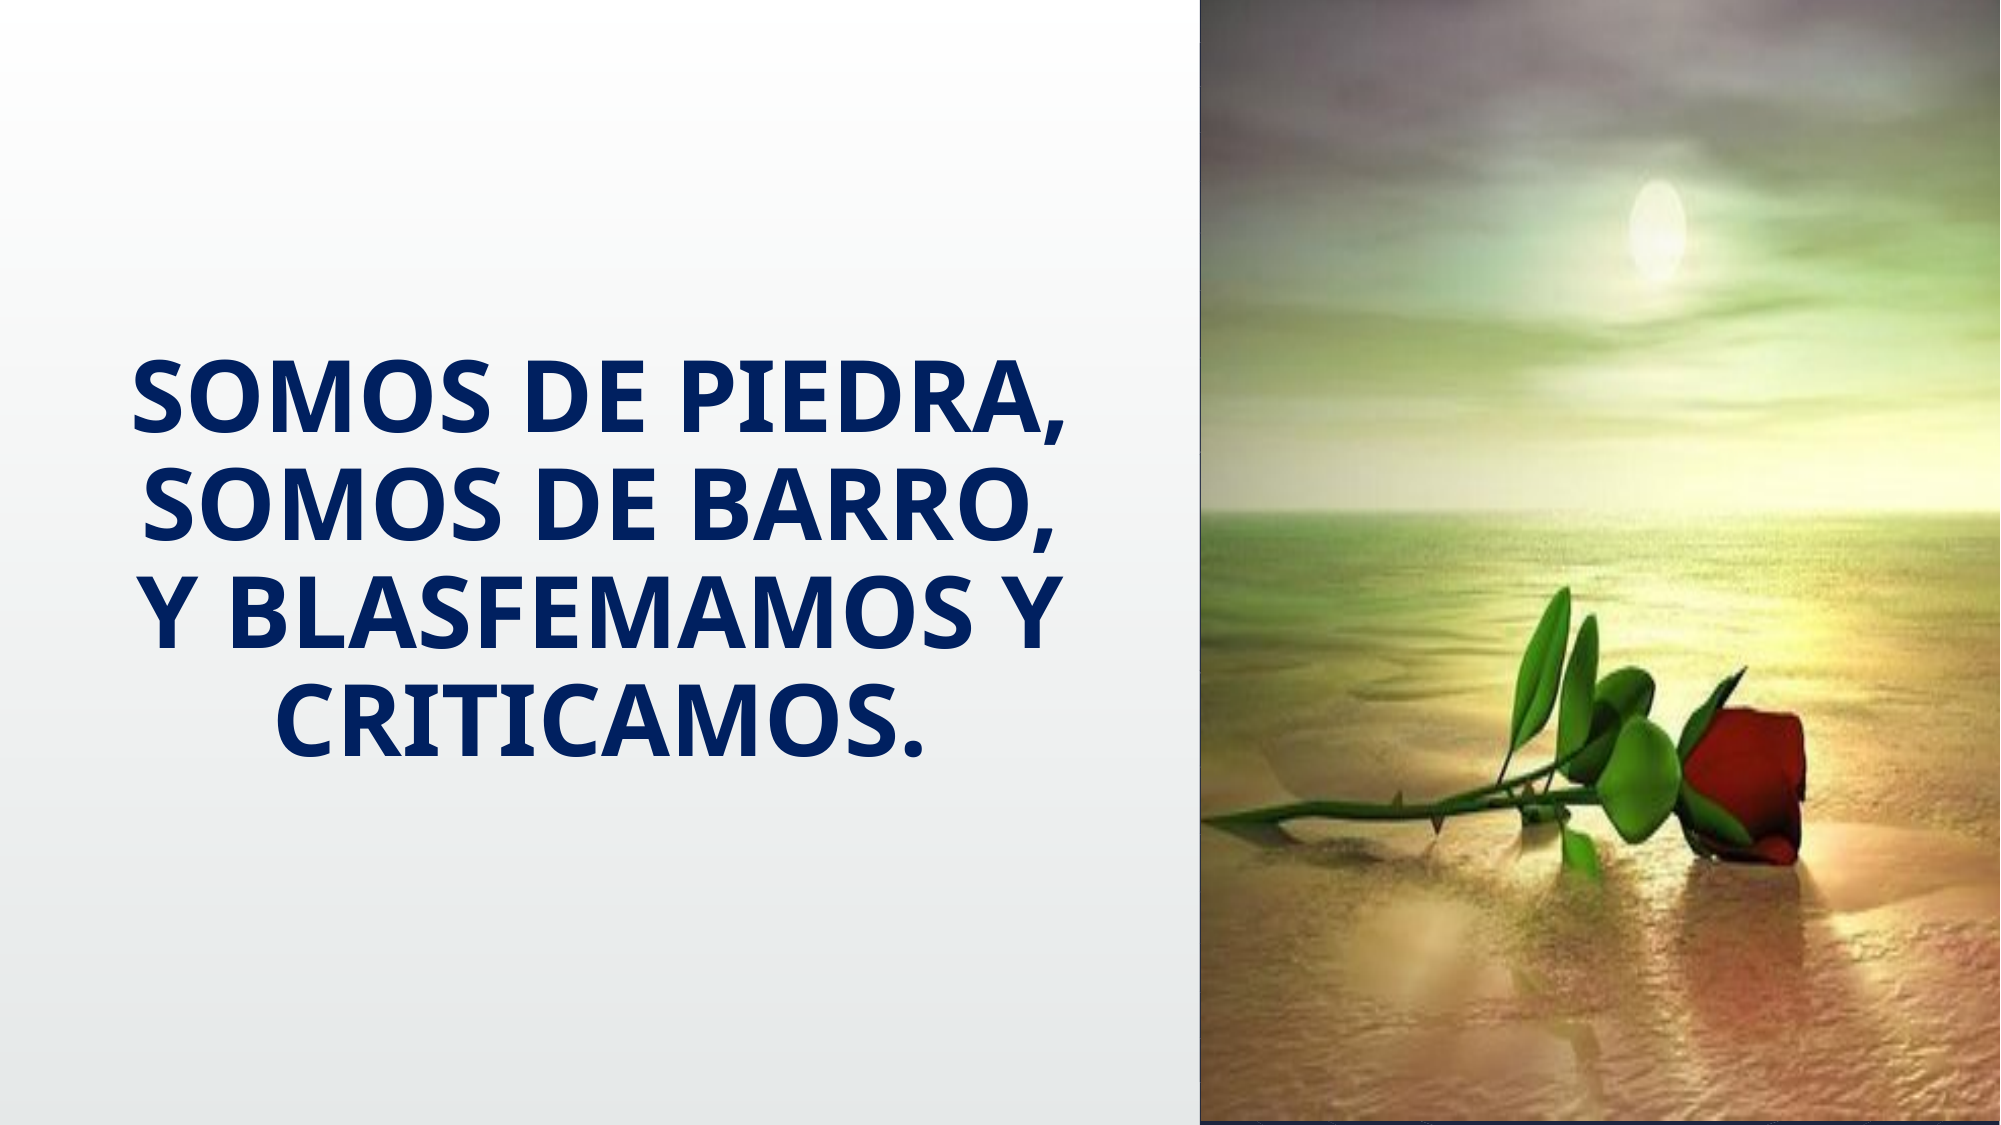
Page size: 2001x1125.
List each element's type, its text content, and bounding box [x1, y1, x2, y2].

title SOMOS DE PIEDRA, SOMOS DE BARRO, Y BLASFEMAMOS Y CRITICAMOS. [0, 0, 1200, 1125]
picture [1200, 0, 2000, 1125]
